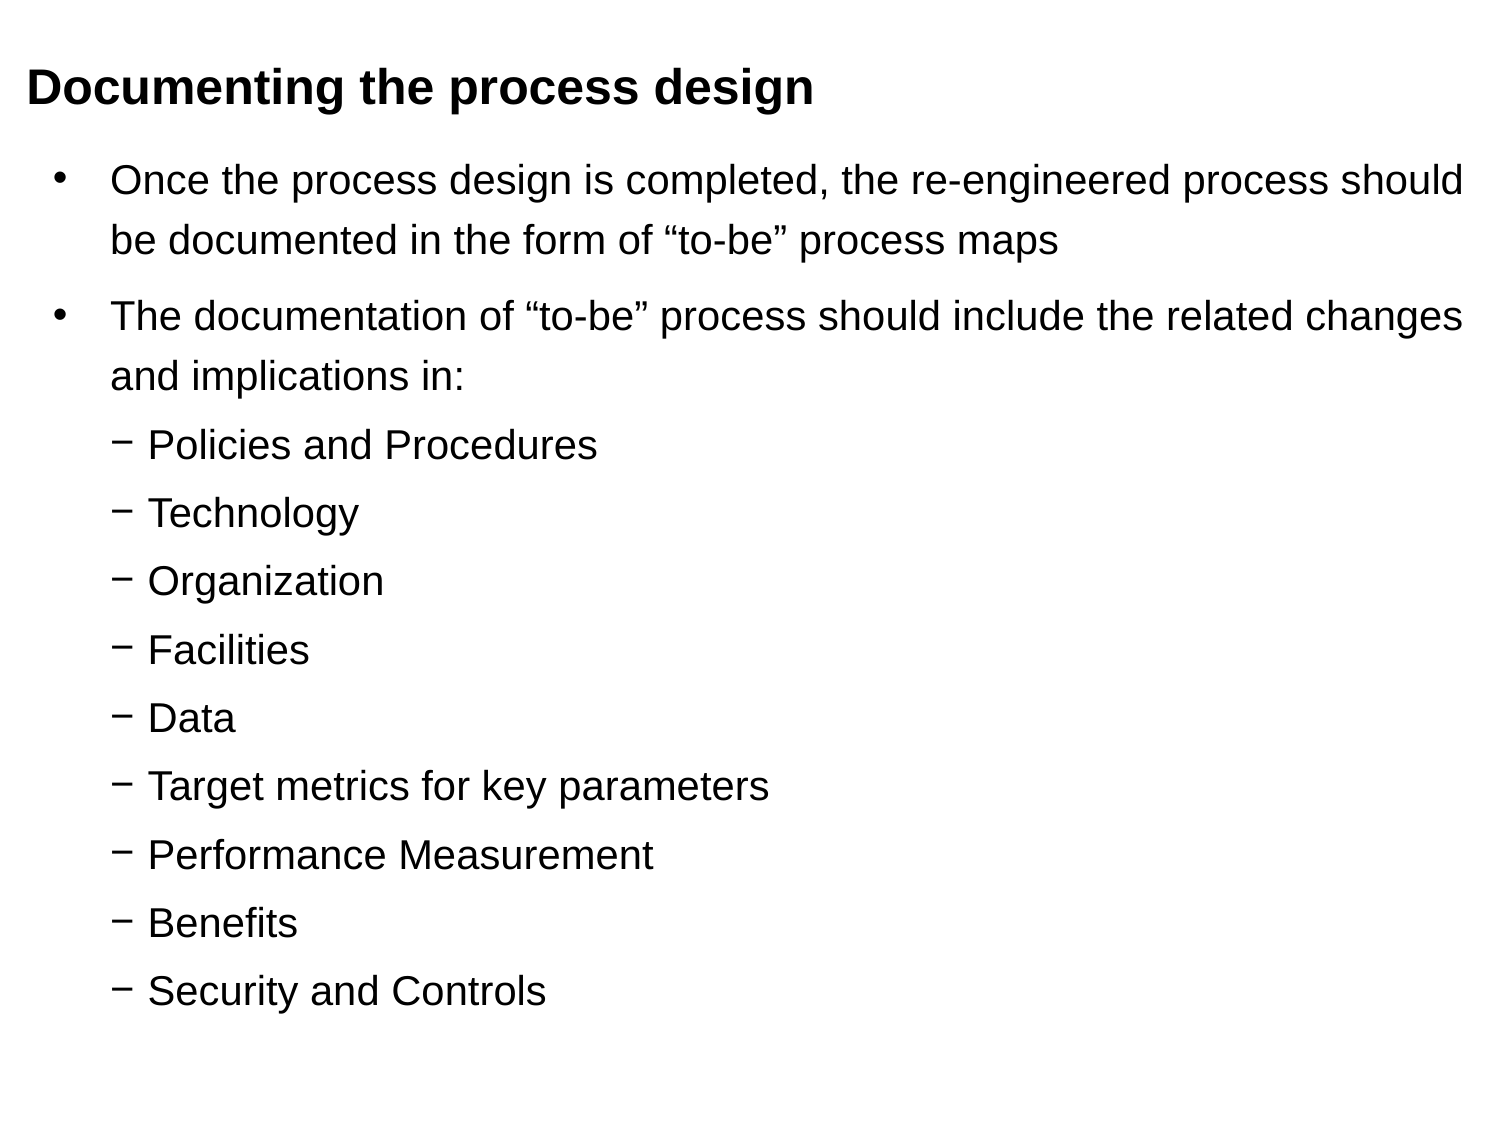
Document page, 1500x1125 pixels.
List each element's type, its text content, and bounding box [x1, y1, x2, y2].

title Documenting the process design [26, 54, 1472, 179]
list Once the process design is completed, the re-engineered process should be documented in the form of “to-be” process maps The documentation of “to-be” process should include the related changes and implications in: Policies and Procedures Technology Organization Facilities Data Target metrics for key parameters Performance Measurement Benefits Security and Controls [52, 142, 1500, 956]
